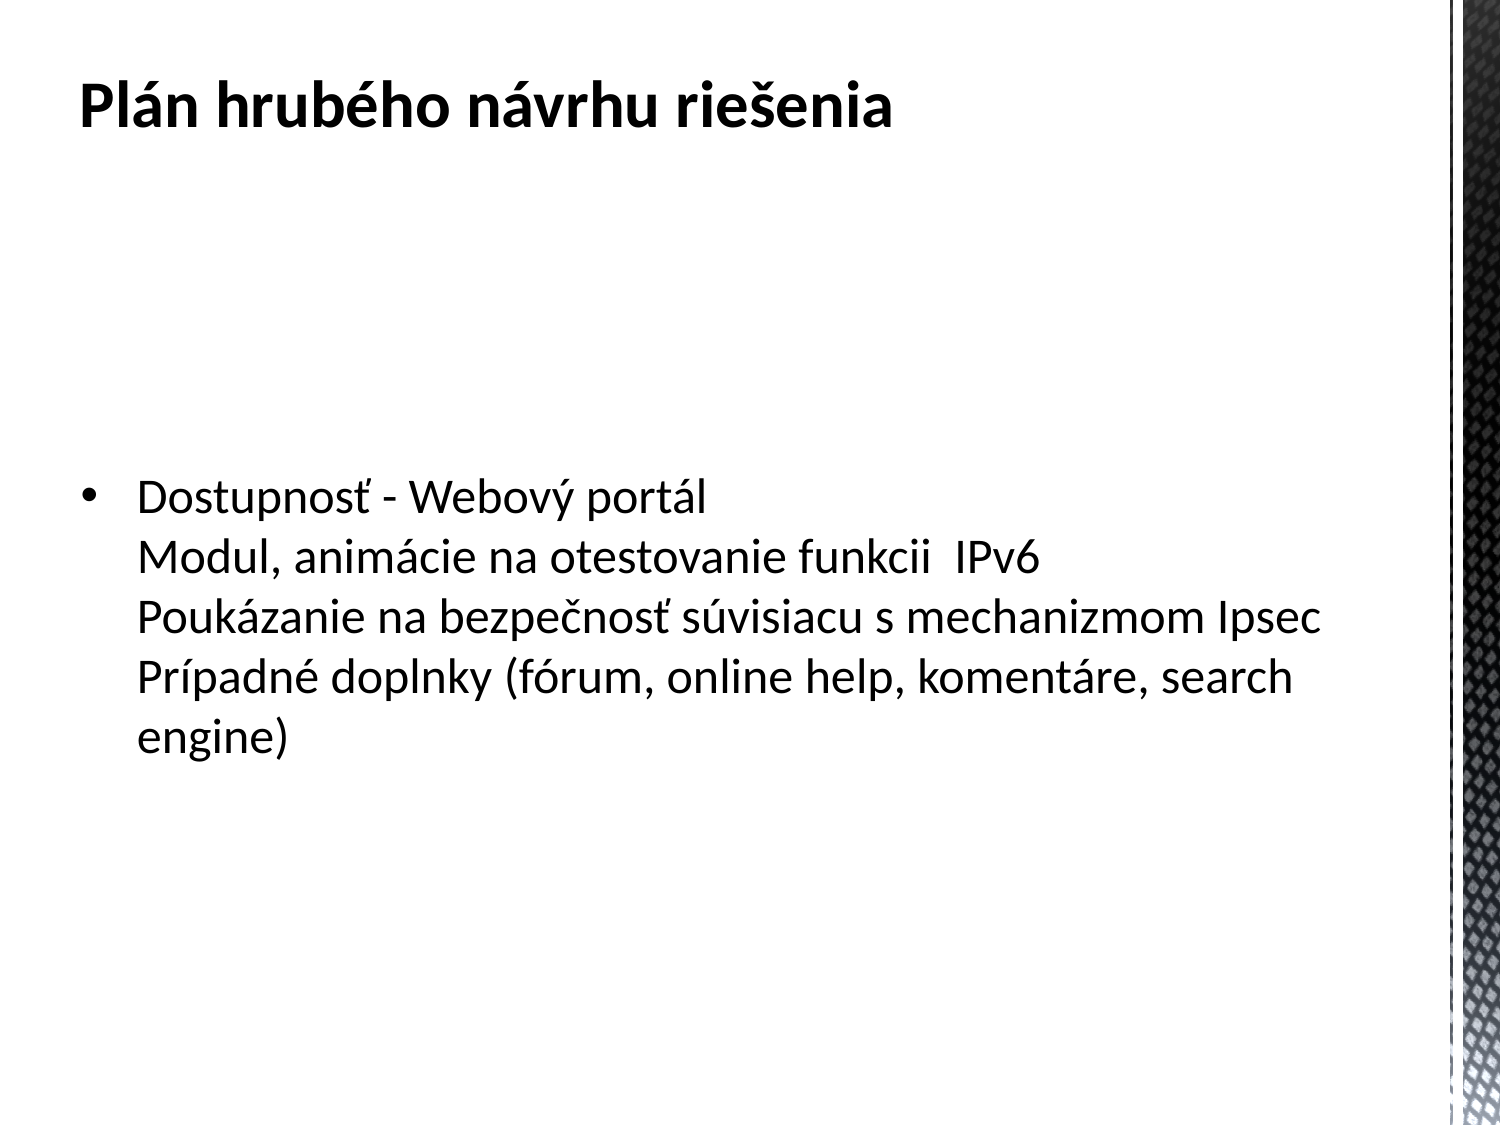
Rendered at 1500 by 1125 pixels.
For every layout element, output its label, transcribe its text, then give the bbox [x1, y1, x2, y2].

text_box Plán hrubého návrhu riešenia [64, 53, 1294, 148]
title Dostupnosť - Webový portál Modul, animácie na otestovanie funkcii IPv6 Poukázanie na bezpečnosť súvisiacu s mechanizmom Ipsec Prípadné doplnky (fórum, online help, komentáre, search engine) [65, 456, 1401, 1125]
picture [1447, 0, 1500, 1125]
